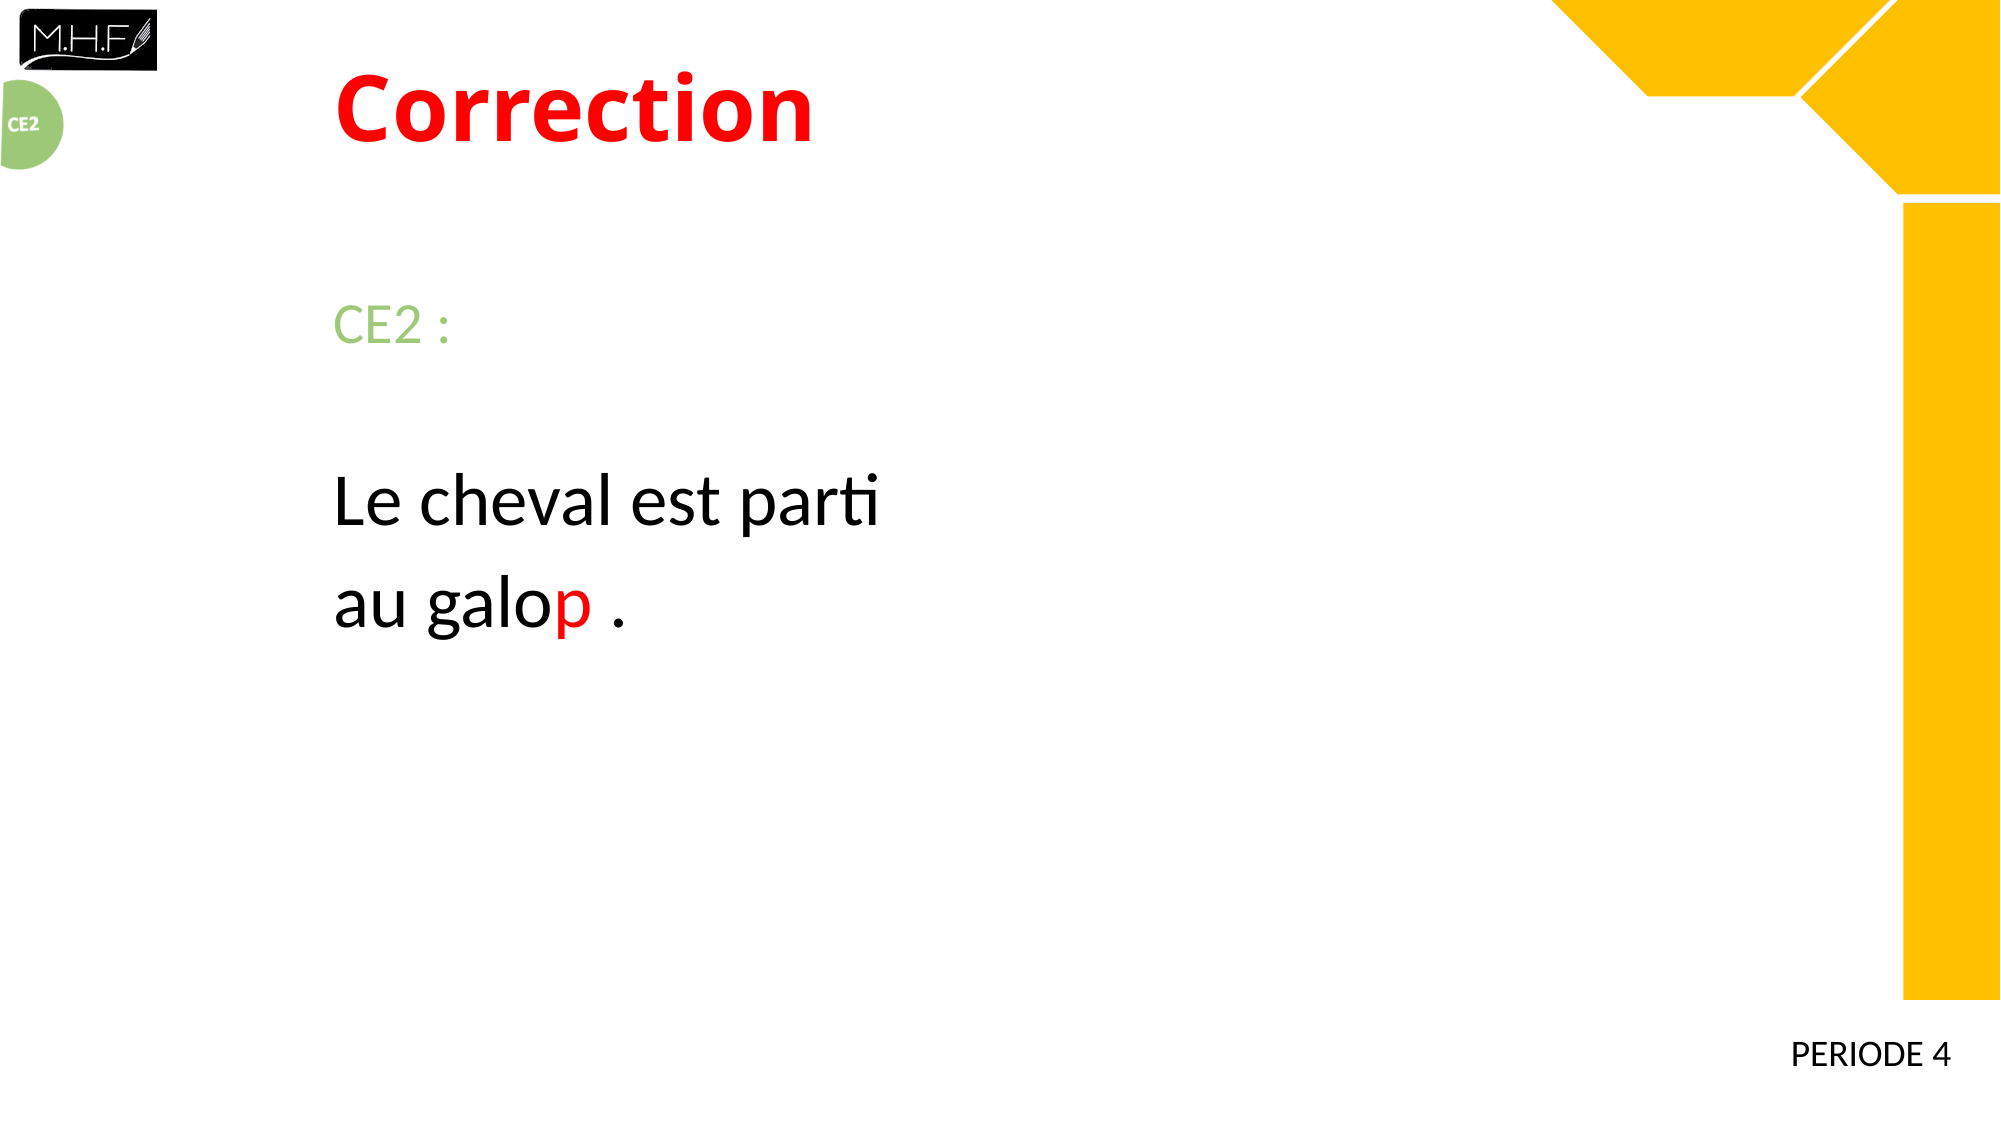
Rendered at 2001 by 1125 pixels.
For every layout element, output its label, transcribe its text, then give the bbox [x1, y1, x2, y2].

text_box [1902, 202, 2000, 1001]
text_box PERIODE 4 [1362, 1021, 1967, 1125]
picture [0, 7, 157, 208]
title Correction [318, 3, 1865, 221]
text_box [1799, 0, 2000, 196]
text_box [1549, 0, 1892, 98]
text_box CE2 : Le cheval est parti au galop . [318, 286, 1141, 1000]
